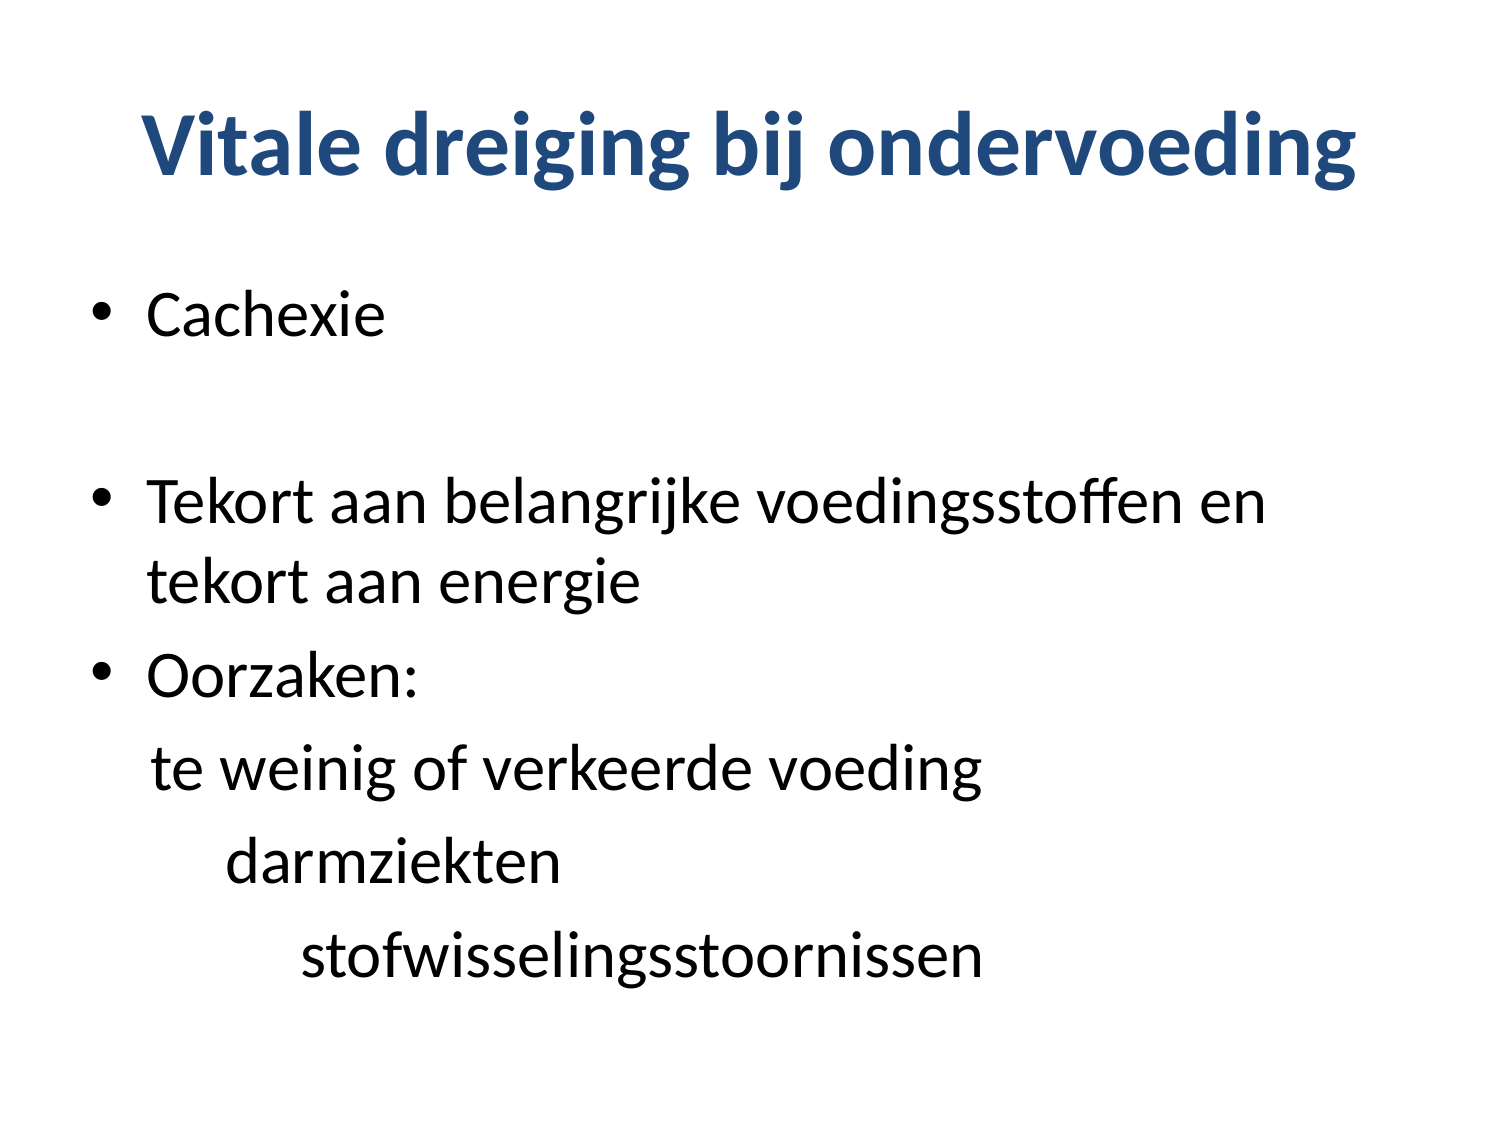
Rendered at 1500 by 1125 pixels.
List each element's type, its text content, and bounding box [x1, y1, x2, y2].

title Vitale dreiging bij ondervoeding [75, 45, 1425, 233]
list Cachexie Tekort aan belangrijke voedingsstoffen en tekort aan energie Oorzaken: te weinig of verkeerde voeding darmziekten stofwisselingsstoornissen [75, 262, 1425, 1005]
